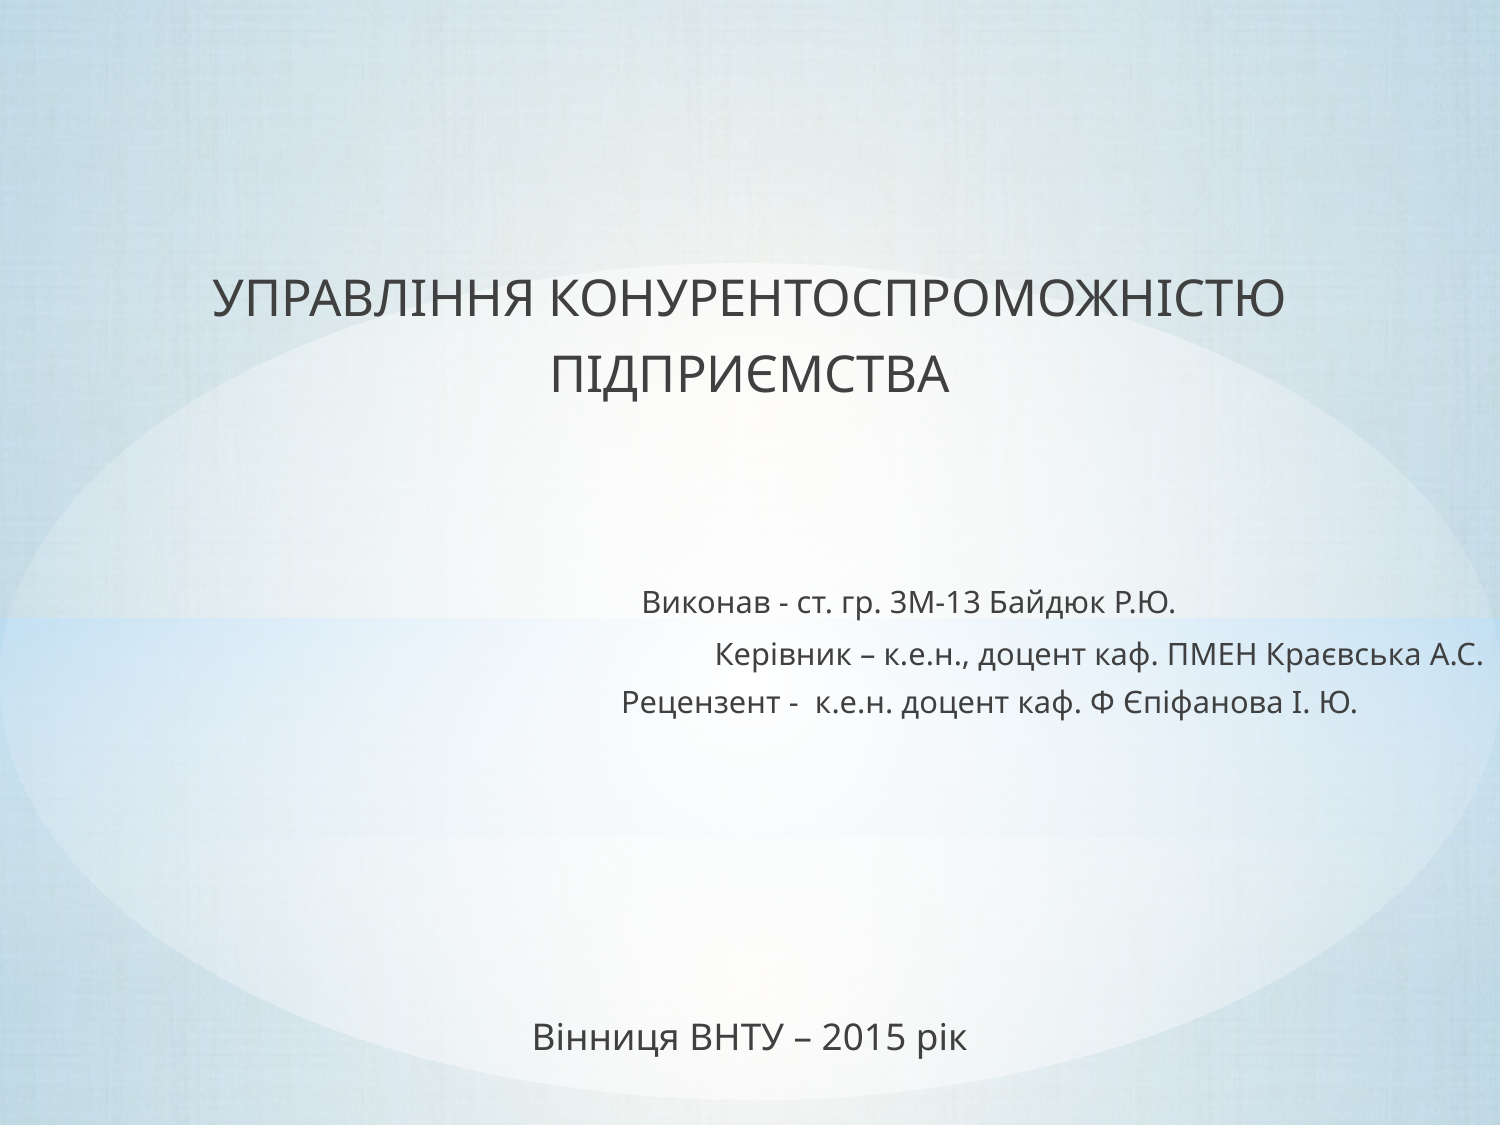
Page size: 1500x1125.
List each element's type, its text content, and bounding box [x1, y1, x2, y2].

list УПРАВЛІННЯ КОНУРЕНТОСПРОМОЖНІСТЮ ПІДПРИЄМСТВА Виконав - ст. гр. 3М-13 Байдюк Р.Ю. Керівник – к.е.н., доцент каф. ПМЕН Краєвська А.С. Рецензент - к.е.н. доцент каф. Ф Єпіфанова І. Ю. Вінниця ВНТУ – 2015 рік [0, 184, 1500, 1075]
